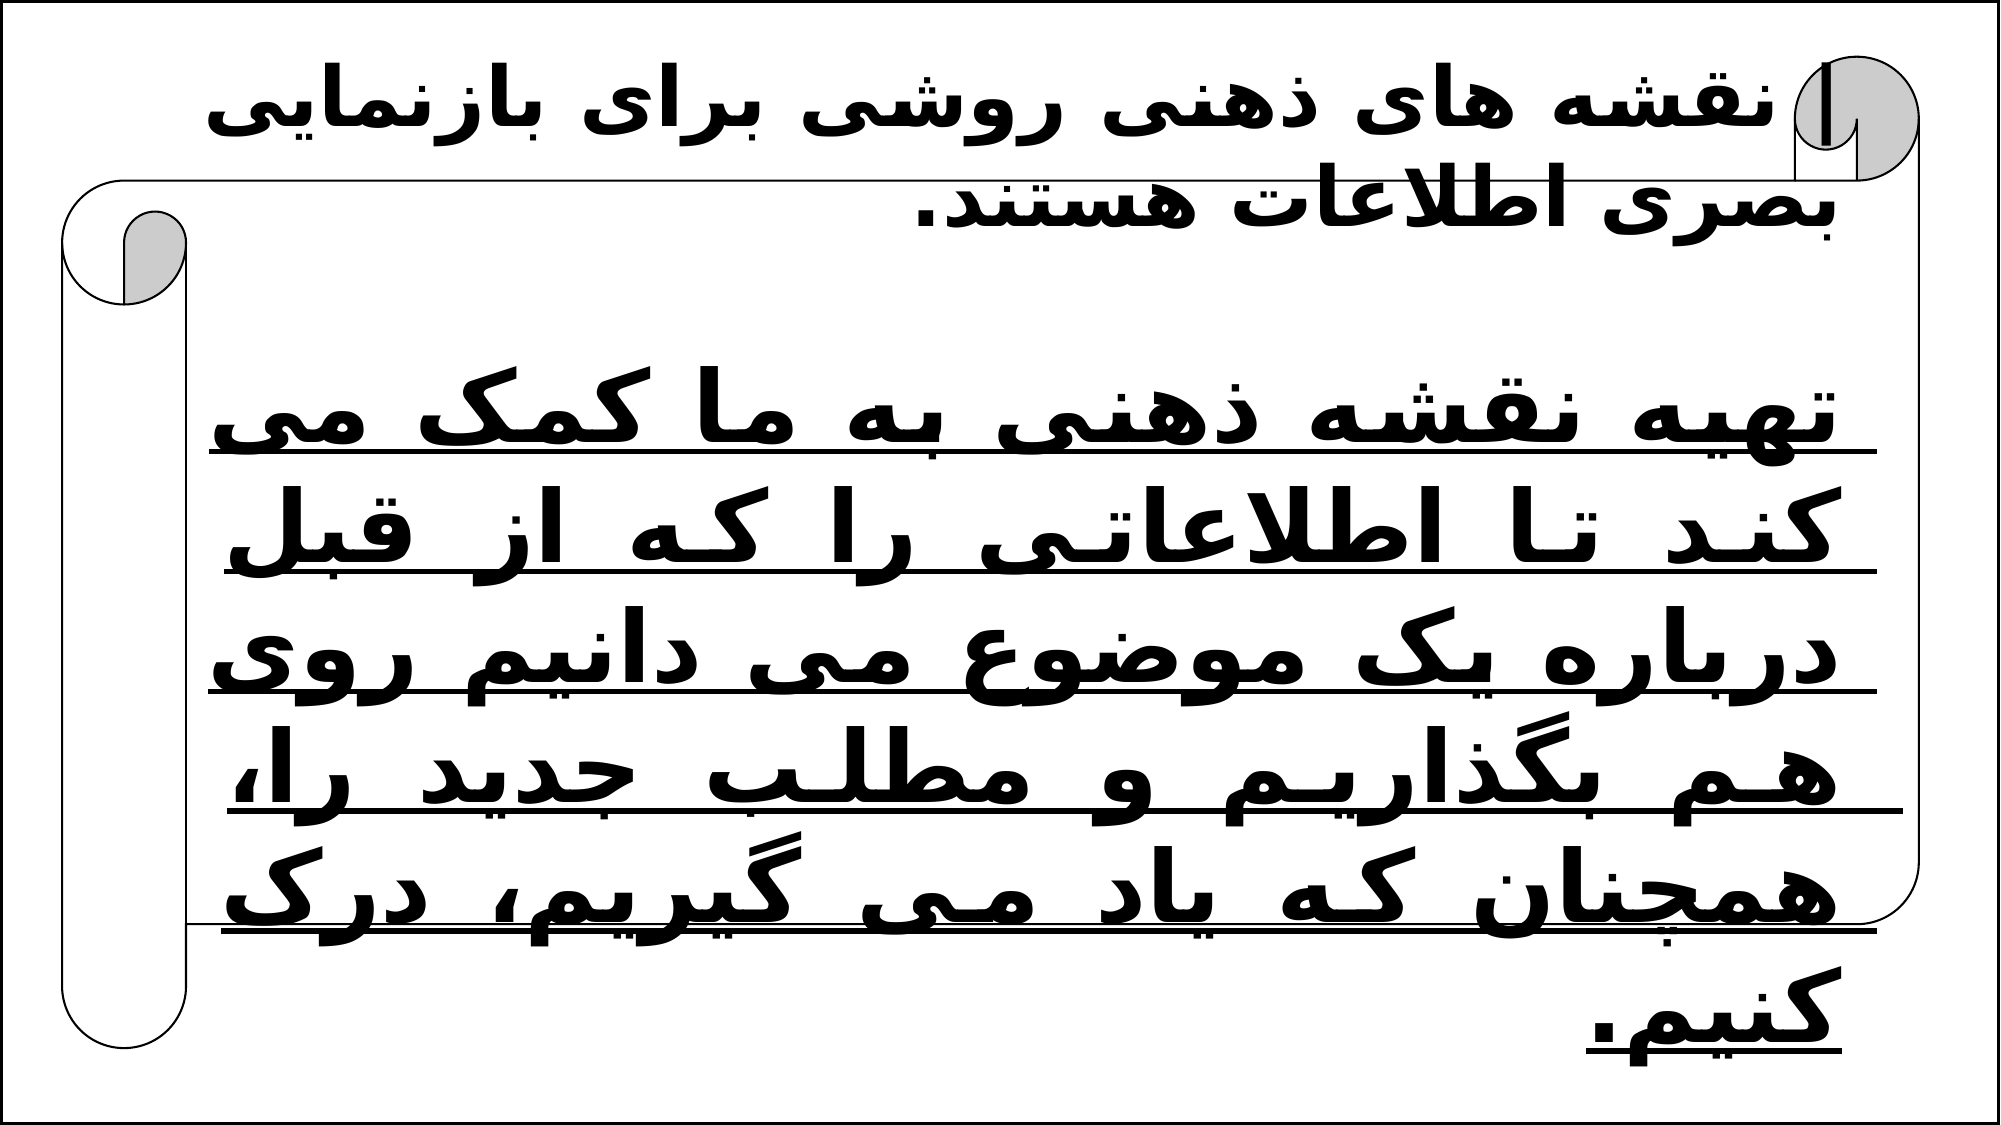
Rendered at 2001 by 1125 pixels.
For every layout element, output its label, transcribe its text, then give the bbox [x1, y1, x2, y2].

text_box | نقشه های ذهنی روشی برای بازنمایی بصری اطلاعات هستند. تهیه نقشه ذهنی به ما کمک می کند تا اطلاعاتی را که از قبل درباره یک موضوع می دانیم روی هم بگذاریم و مطلب جدید را، همچنان که یاد می گیریم، درک کنیم. [61, 55, 1920, 1050]
text_box [0, 0, 2000, 1125]
